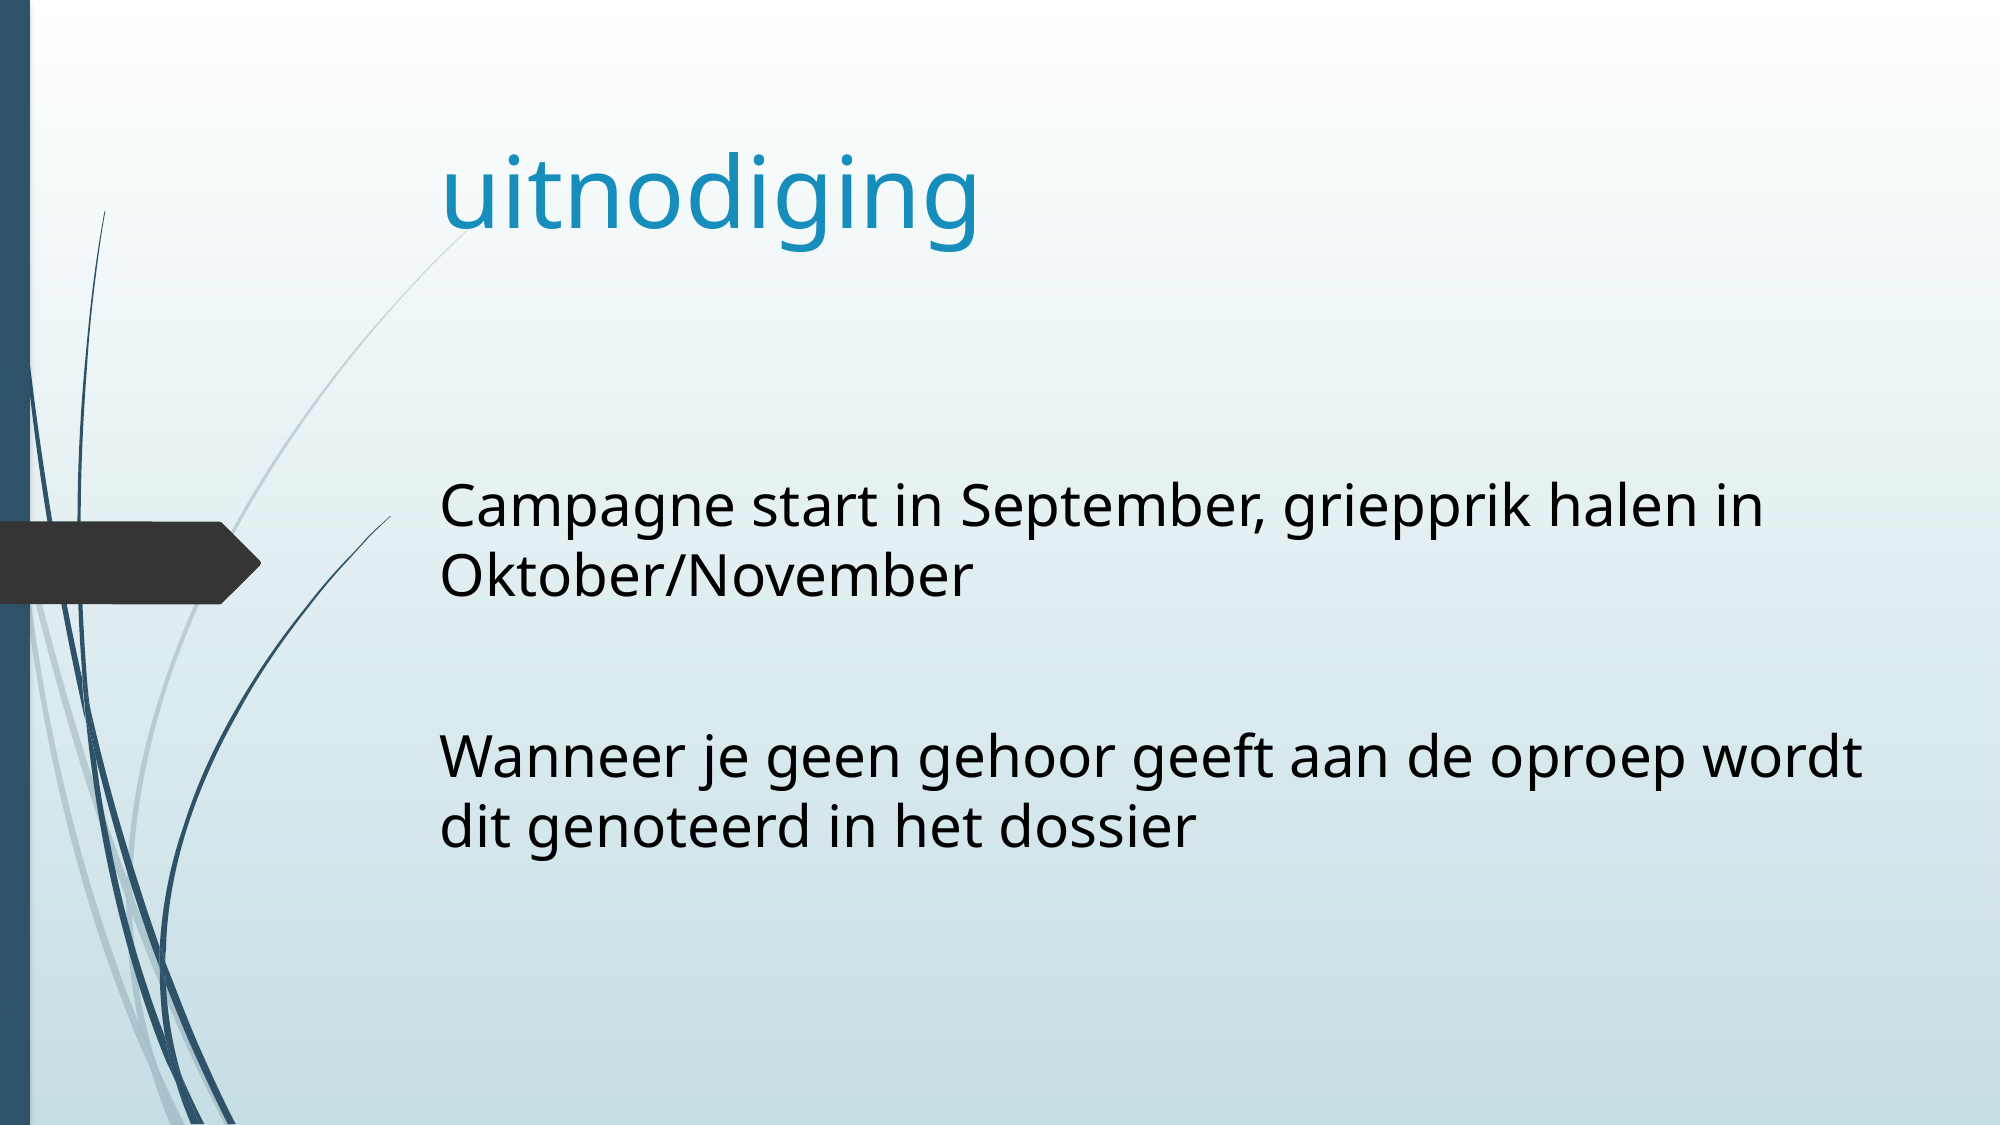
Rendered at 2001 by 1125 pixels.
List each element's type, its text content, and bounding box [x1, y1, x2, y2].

list Campagne start in September, griepprik halen in Oktober/November Wanneer je geen gehoor geeft aan de oproep wordt dit genoteerd in het dossier [424, 358, 1888, 970]
title uitnodiging [424, 99, 1888, 278]
